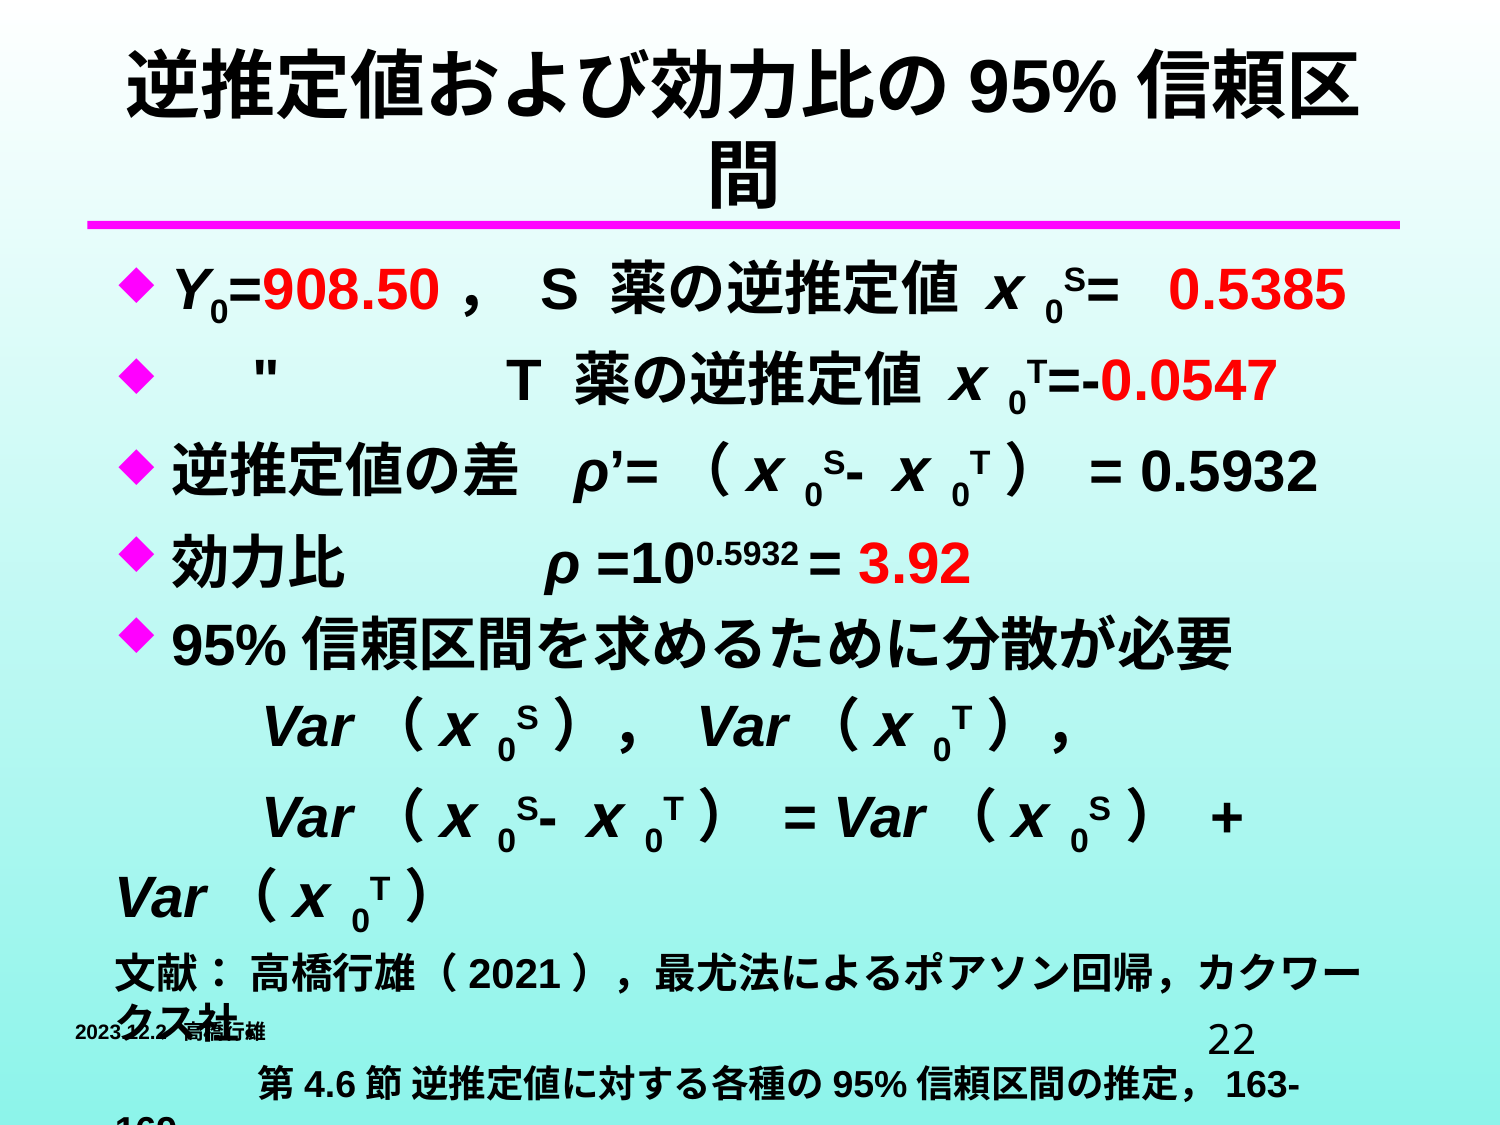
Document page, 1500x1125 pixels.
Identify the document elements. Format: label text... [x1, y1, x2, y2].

list Y0=908.50， S 薬の逆推定値 ｘ0S= 0.5385 " T 薬の逆推定値 ｘ0T=‐0.0547 逆推定値の差 ρ’=（ｘ0S‐ｘ0T） = 0.5932 効力比 ρ =100.5932 = 3.92 95%信頼区間を求めるために分散が必要 Var（ｘ0S）， Var（ｘ0T）， Var（ｘ0S‐ｘ0T） = Var（ｘ0S） + Var（ｘ0T） 文献： 高橋行雄（2021），最尤法によるポアソン回帰，カクワークス社． 第4.6節 逆推定値に対する各種の95%信頼区間の推定，163-169． 第4.7節 JMP による回帰分析と逆推定，170-174． [99, 243, 1413, 1035]
title 逆推定値および効力比の95%信頼区間 [75, 43, 1413, 225]
